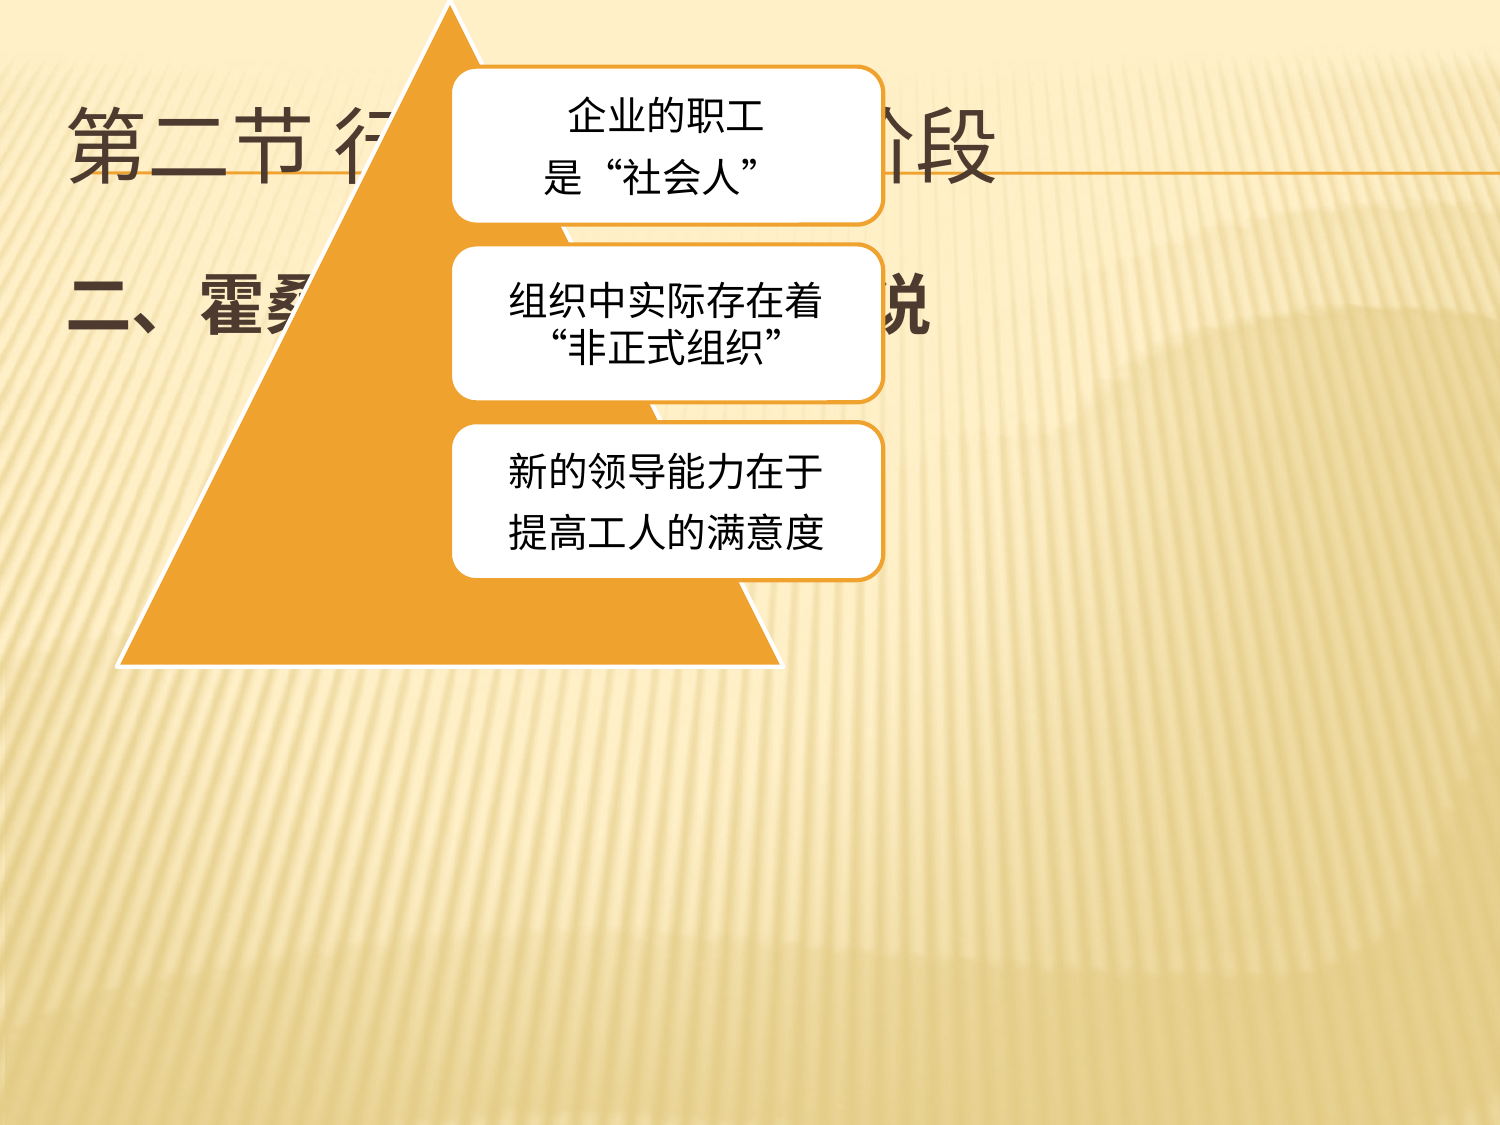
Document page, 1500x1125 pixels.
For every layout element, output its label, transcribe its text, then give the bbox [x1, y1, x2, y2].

list 二、霍桑实验和人际关系学说 [881, 254, 1476, 998]
list 二、霍桑实验和人际关系学说 [49, 254, 320, 998]
title 第二节 行为科学管理阶段 [880, 75, 1475, 213]
title 第二节 行为科学管理阶段 [50, 75, 409, 213]
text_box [234, 351, 1235, 1019]
